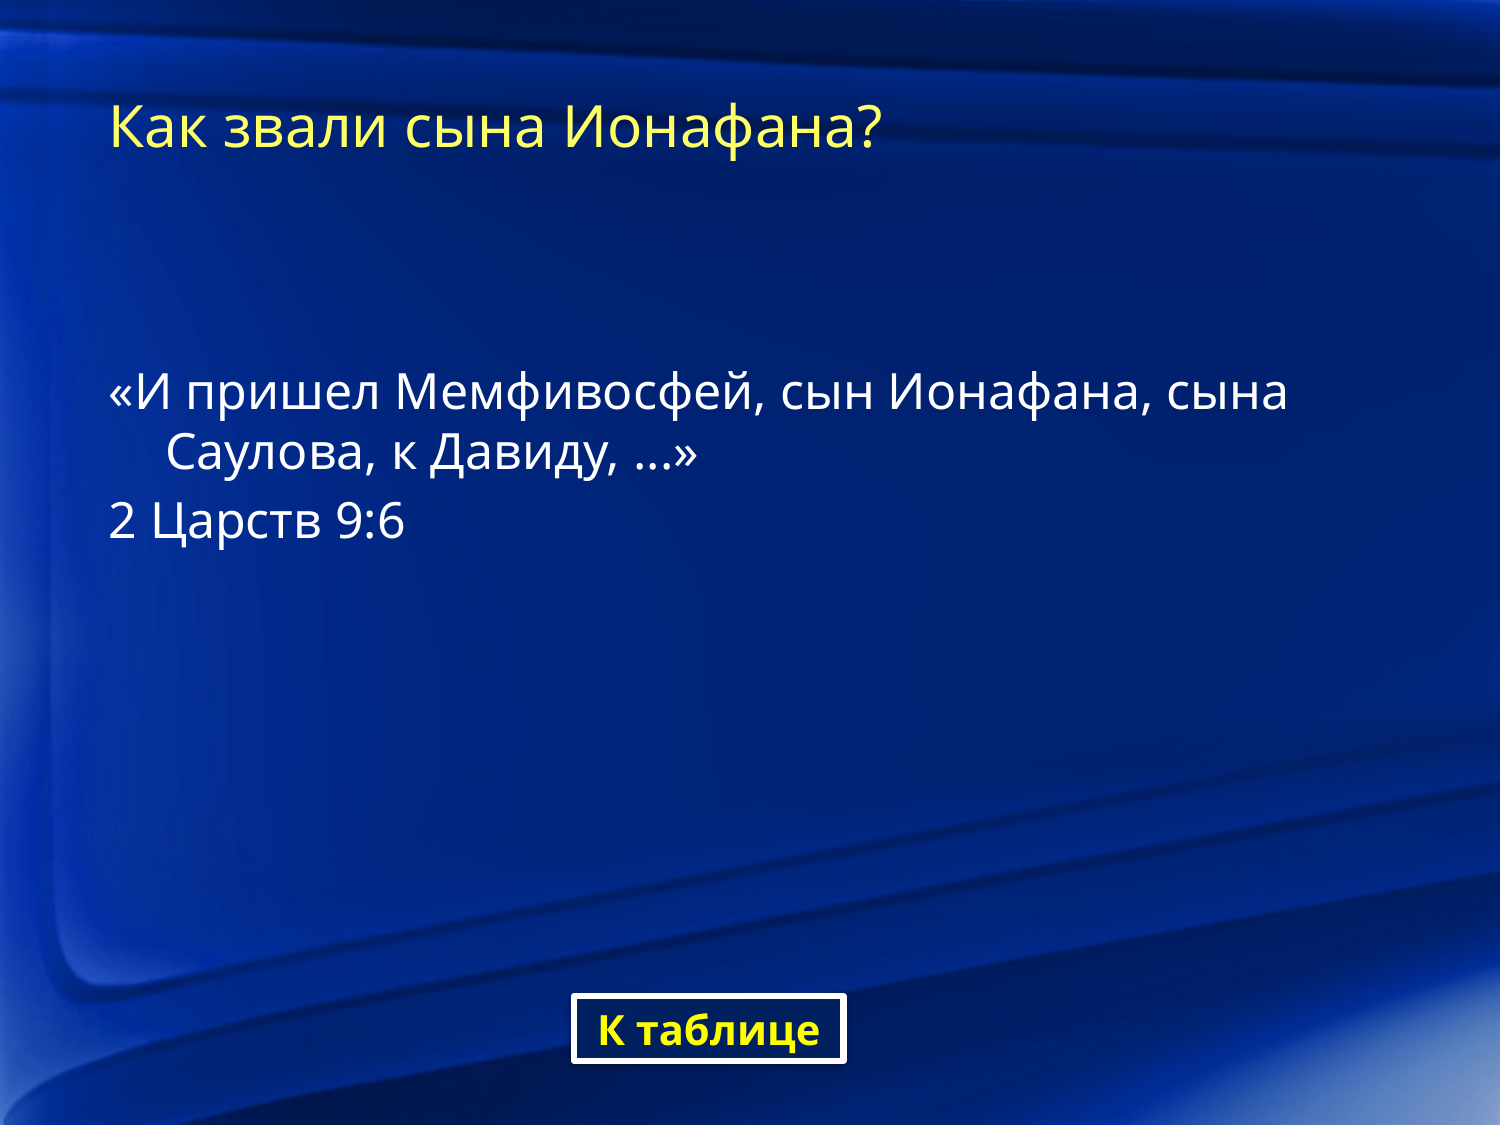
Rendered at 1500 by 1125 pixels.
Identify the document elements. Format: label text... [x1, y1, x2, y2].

list «И пришел Мемфивосфей, сын Ионафана, сына Саулова, к Давиду, ...» 2 Царств 9:6 [93, 351, 1383, 868]
text_box К таблице [571, 993, 847, 1064]
picture [0, 0, 1500, 1125]
list Как звали сына Ионафана? [93, 82, 1402, 305]
